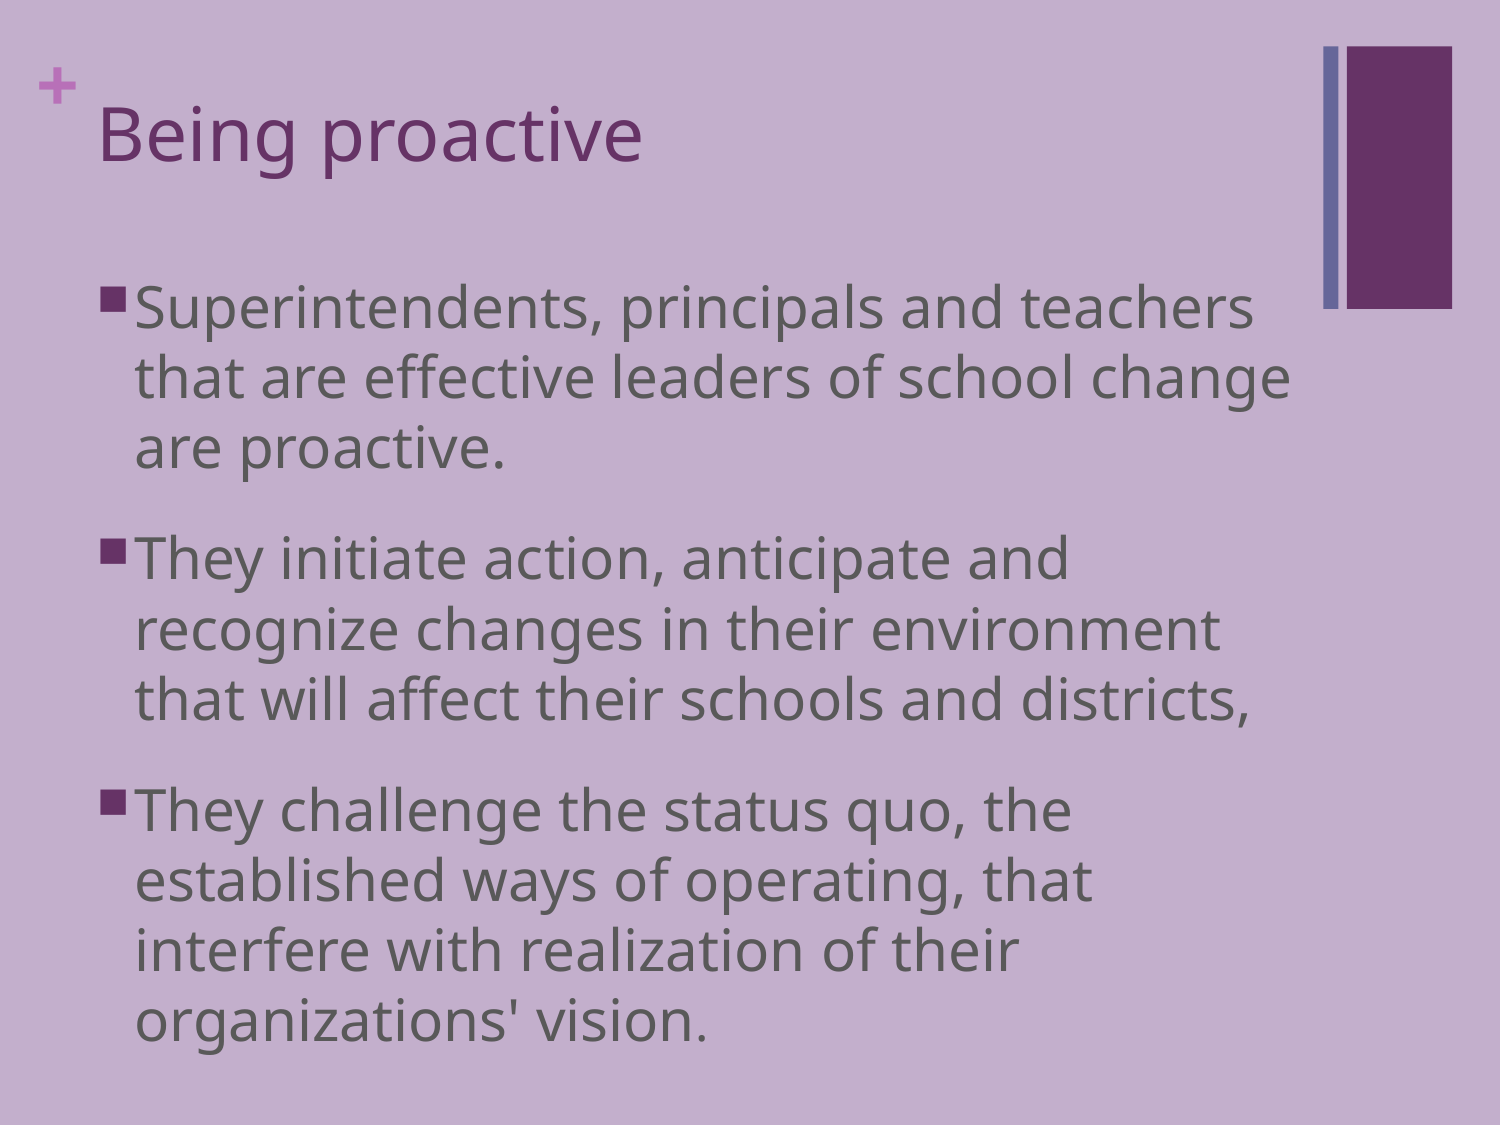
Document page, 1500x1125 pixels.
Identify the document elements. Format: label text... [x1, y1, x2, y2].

list Superintendents, principals and teachers that are effective leaders of school change are proactive. They initiate action, anticipate and recognize changes in their environment that will affect their schools and districts, They challenge the status quo, the established ways of operating, that interfere with realization of their organizations' vision. [81, 262, 1322, 1005]
title Being proactive [81, 79, 1322, 262]
